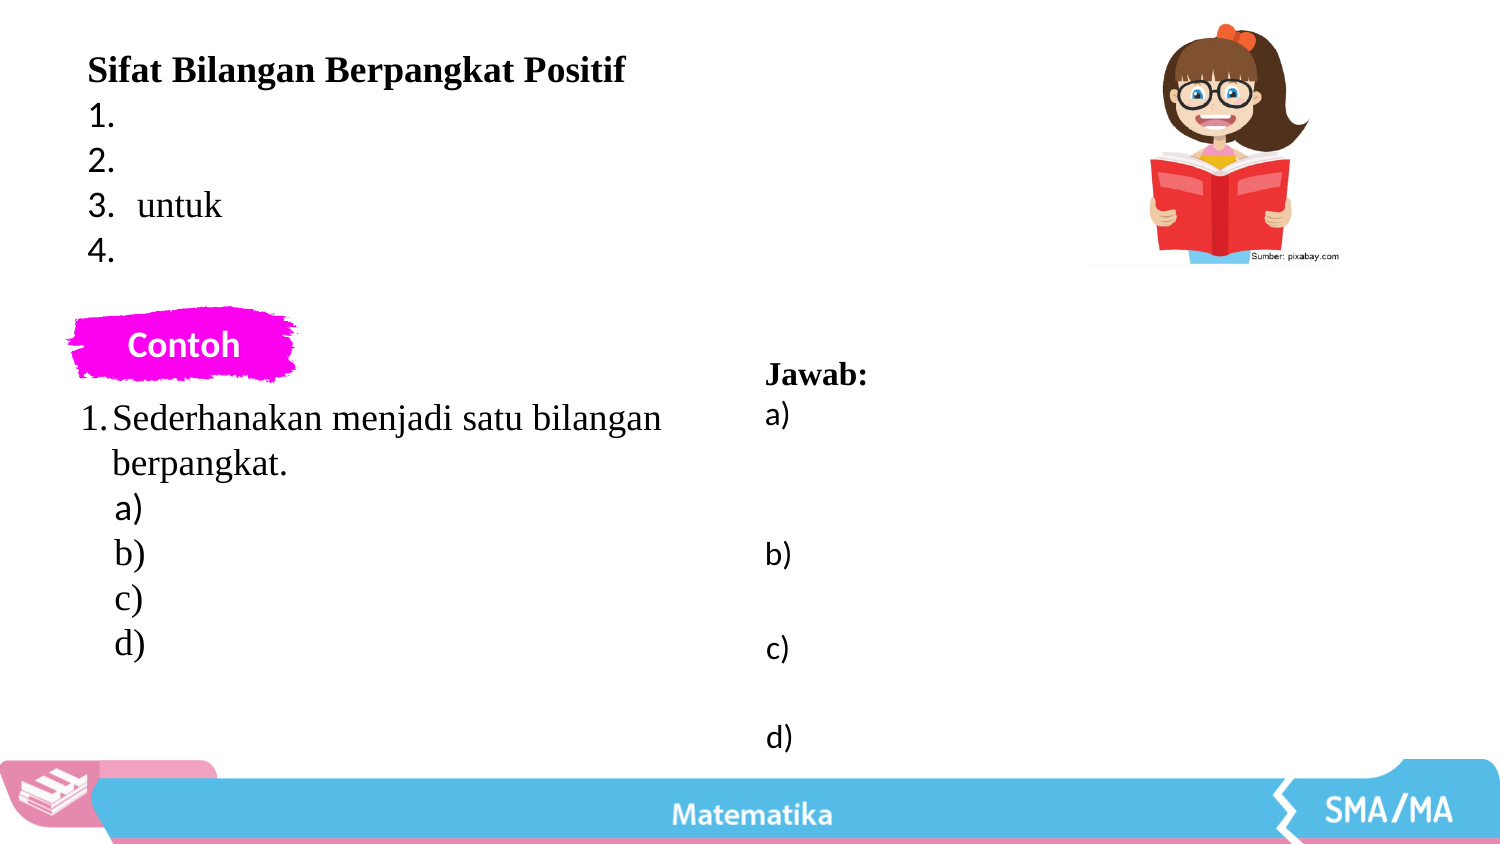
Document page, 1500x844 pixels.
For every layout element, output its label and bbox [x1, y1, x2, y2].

picture [1087, 16, 1376, 266]
picture [0, 759, 1500, 844]
text_box [65, 306, 301, 387]
